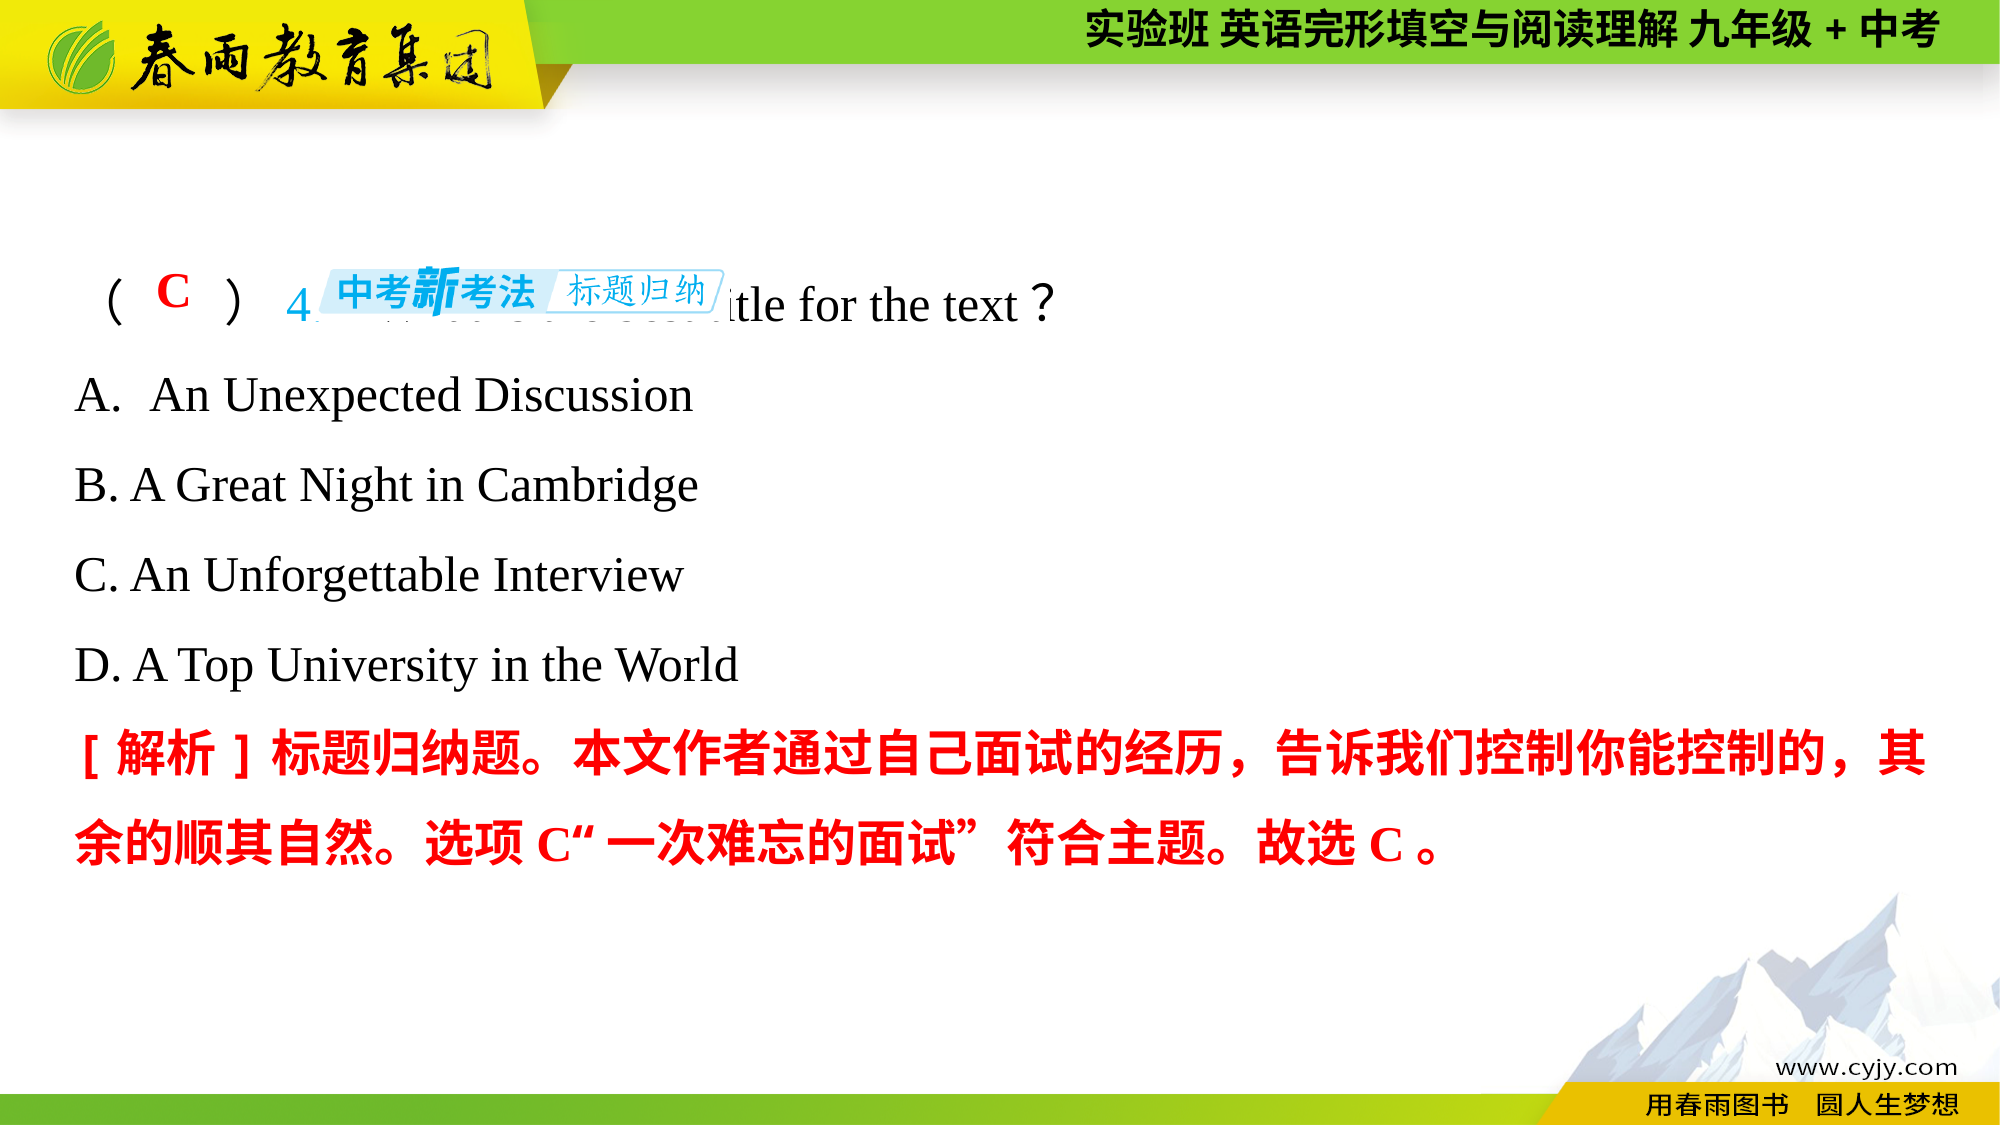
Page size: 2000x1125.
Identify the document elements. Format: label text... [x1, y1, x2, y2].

picture [0, 0, 2000, 1125]
list （ ）4. What is the best title for the text？ An Unexpected Discussion B. A Great Night in Cambridge C. An Unforgettable Interview D. A Top University in the World [59, 233, 1944, 703]
text_box [解析]标题归纳题。本文作者通过自己面试的经历，告诉我们控制你能控制的，其余的顺其自然。选项C“一次难忘的面试”符合主题。故选C。 [59, 703, 1944, 880]
text_box C [141, 249, 207, 325]
